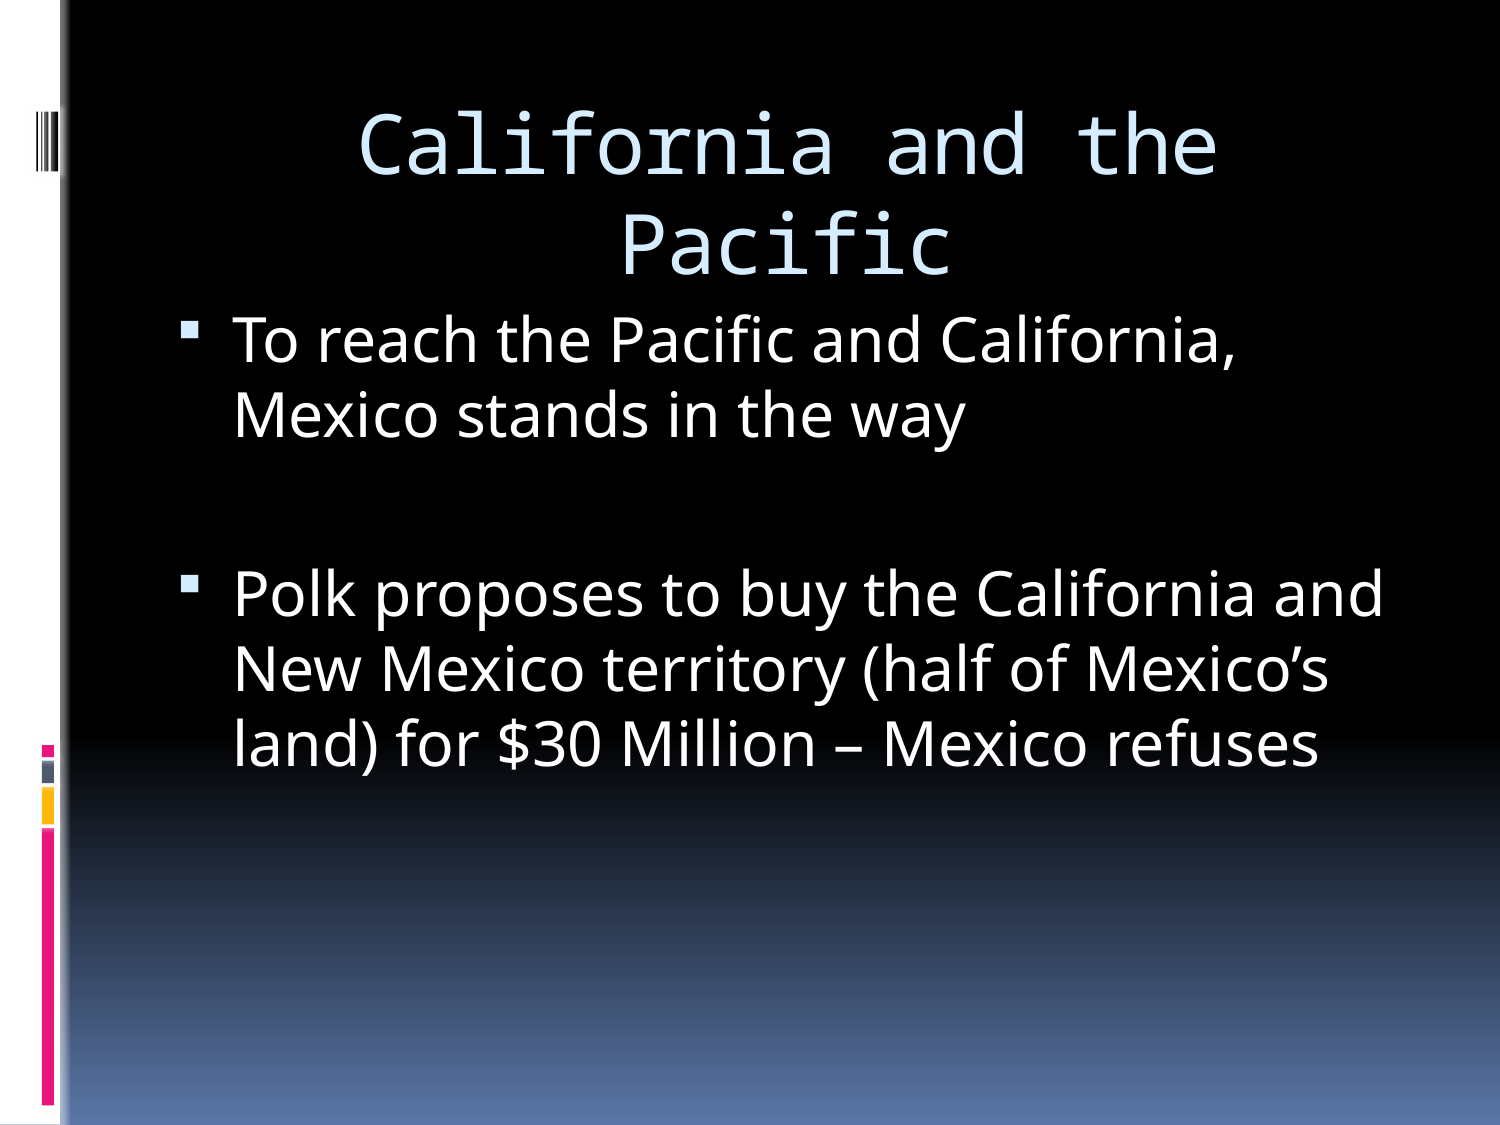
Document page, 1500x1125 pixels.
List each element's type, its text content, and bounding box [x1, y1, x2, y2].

title California and the Pacific [150, 83, 1425, 234]
list To reach the Pacific and California, Mexico stands in the way Polk proposes to buy the California and New Mexico territory (half of Mexico’s land) for $30 Million – Mexico refuses [150, 292, 1425, 1043]
